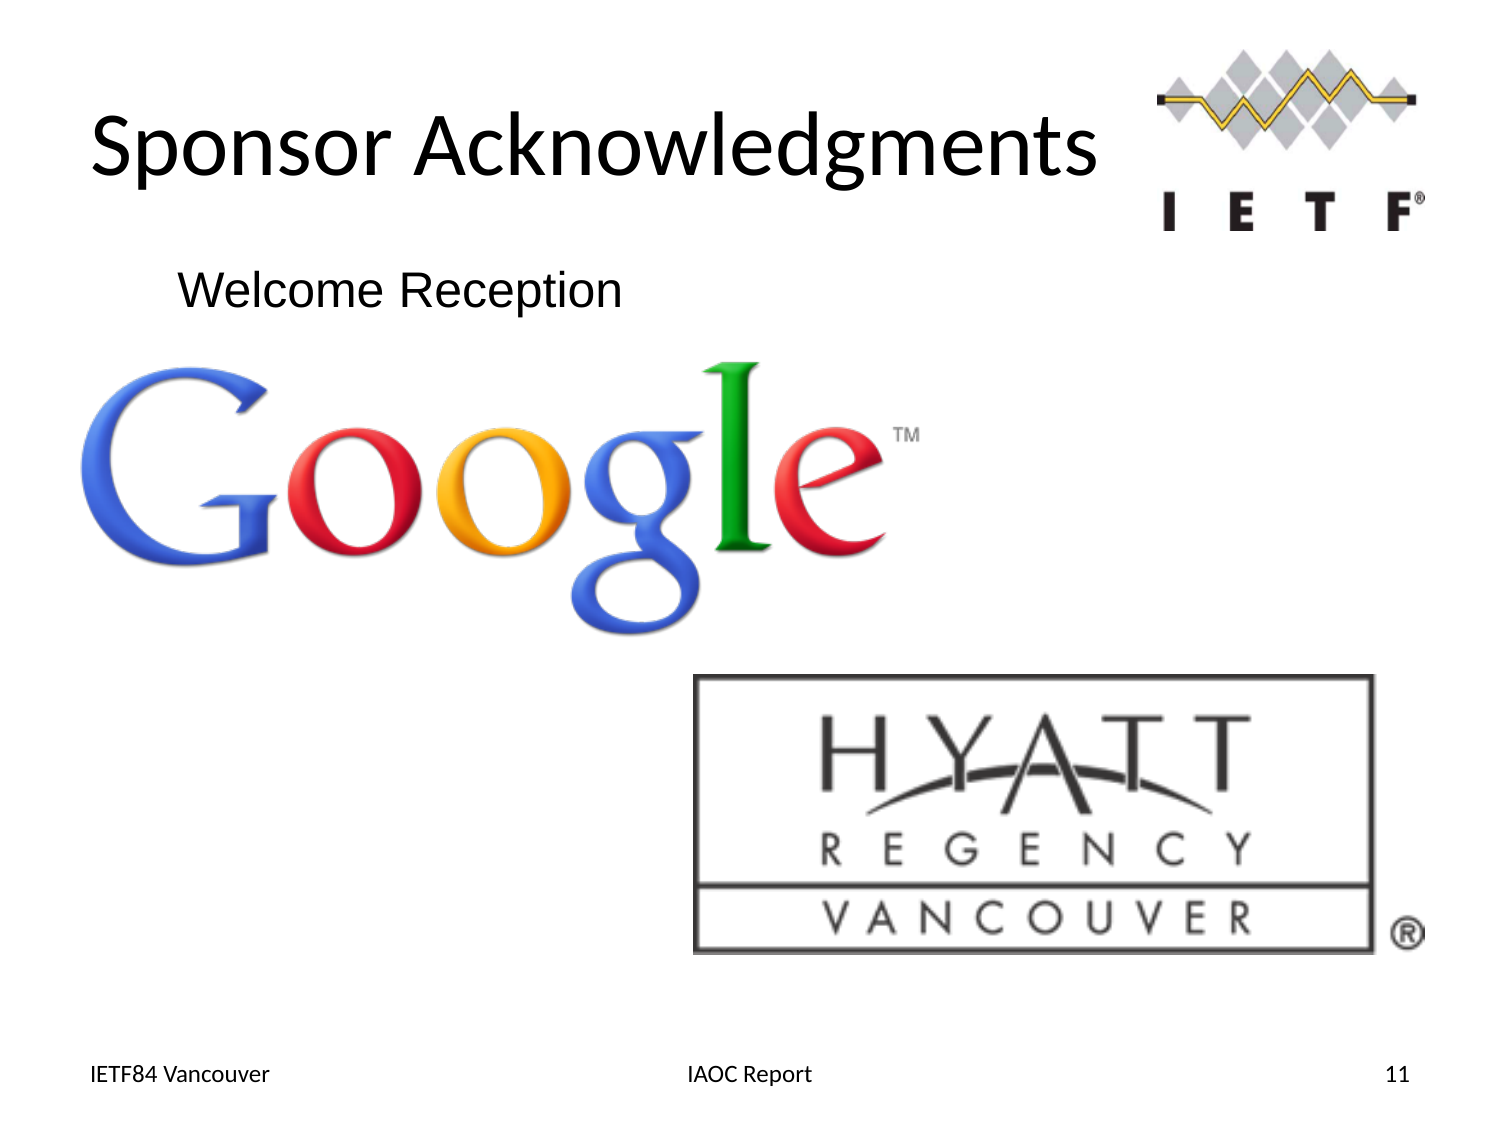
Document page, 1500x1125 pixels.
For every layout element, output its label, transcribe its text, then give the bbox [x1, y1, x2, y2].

picture [74, 357, 926, 641]
text_box Welcome Reception [162, 249, 713, 325]
footer IAOC Report [512, 1042, 988, 1103]
slide_number IETF84 Vancouver [75, 1042, 425, 1103]
picture [692, 674, 1426, 955]
title Sponsor Acknowledgments [75, 45, 1238, 233]
picture [1238, 49, 1425, 231]
slide_number 11 [1074, 1042, 1425, 1103]
